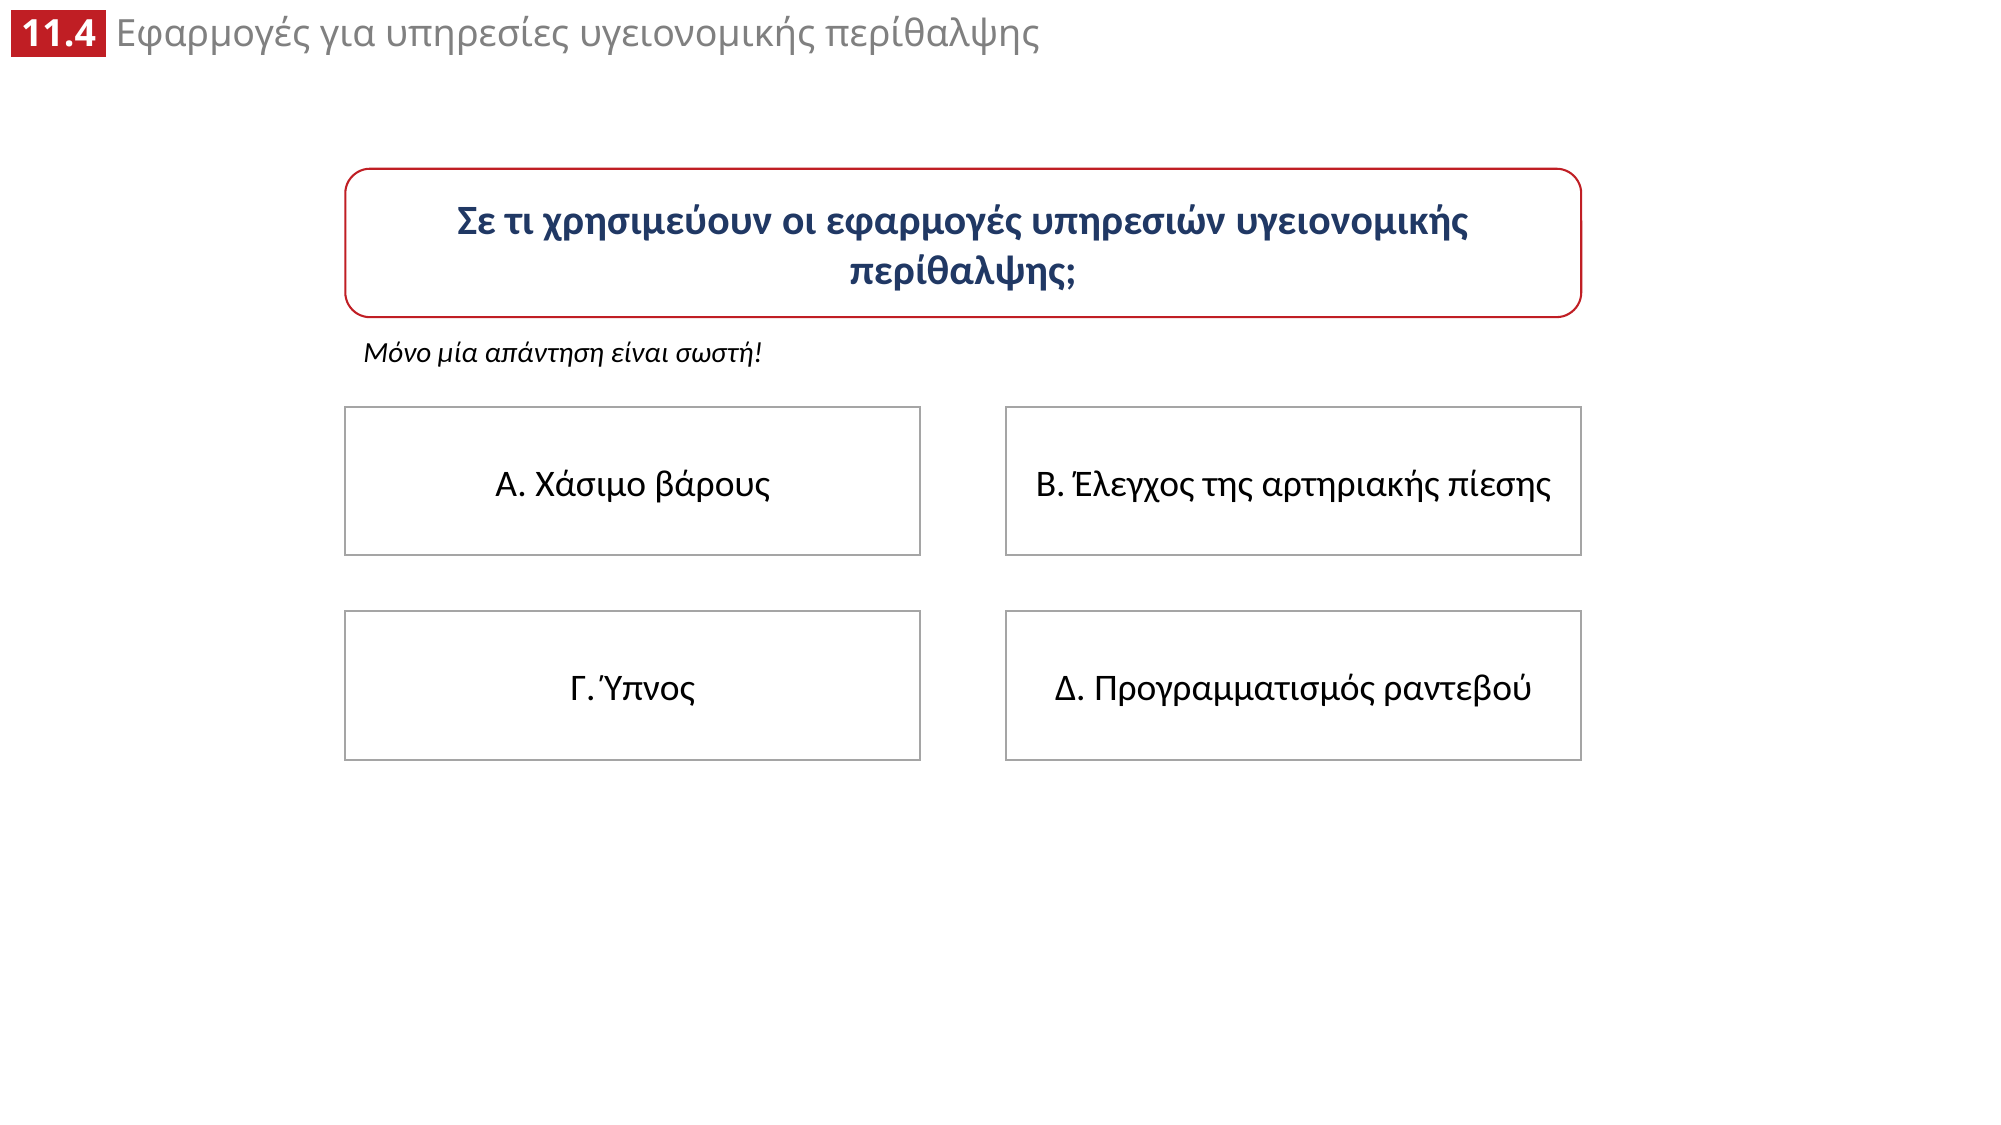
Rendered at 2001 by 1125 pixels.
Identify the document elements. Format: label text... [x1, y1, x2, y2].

text_box Μόνο μία απάντηση είναι σωστή! [348, 325, 779, 376]
text_box A. Χάσιμο βάρους [344, 406, 921, 556]
text_box Σε τι χρησιμεύουν οι εφαρμογές υπηρεσιών υγειονομικής περίθαλψης; [344, 167, 1583, 319]
text_box B. Έλεγχος της αρτηριακής πίεσης [1005, 406, 1582, 556]
text_box Γ. Ύπνος [344, 610, 921, 761]
text_box Δ. Προγραμματισμός ραντεβού [1005, 610, 1582, 761]
